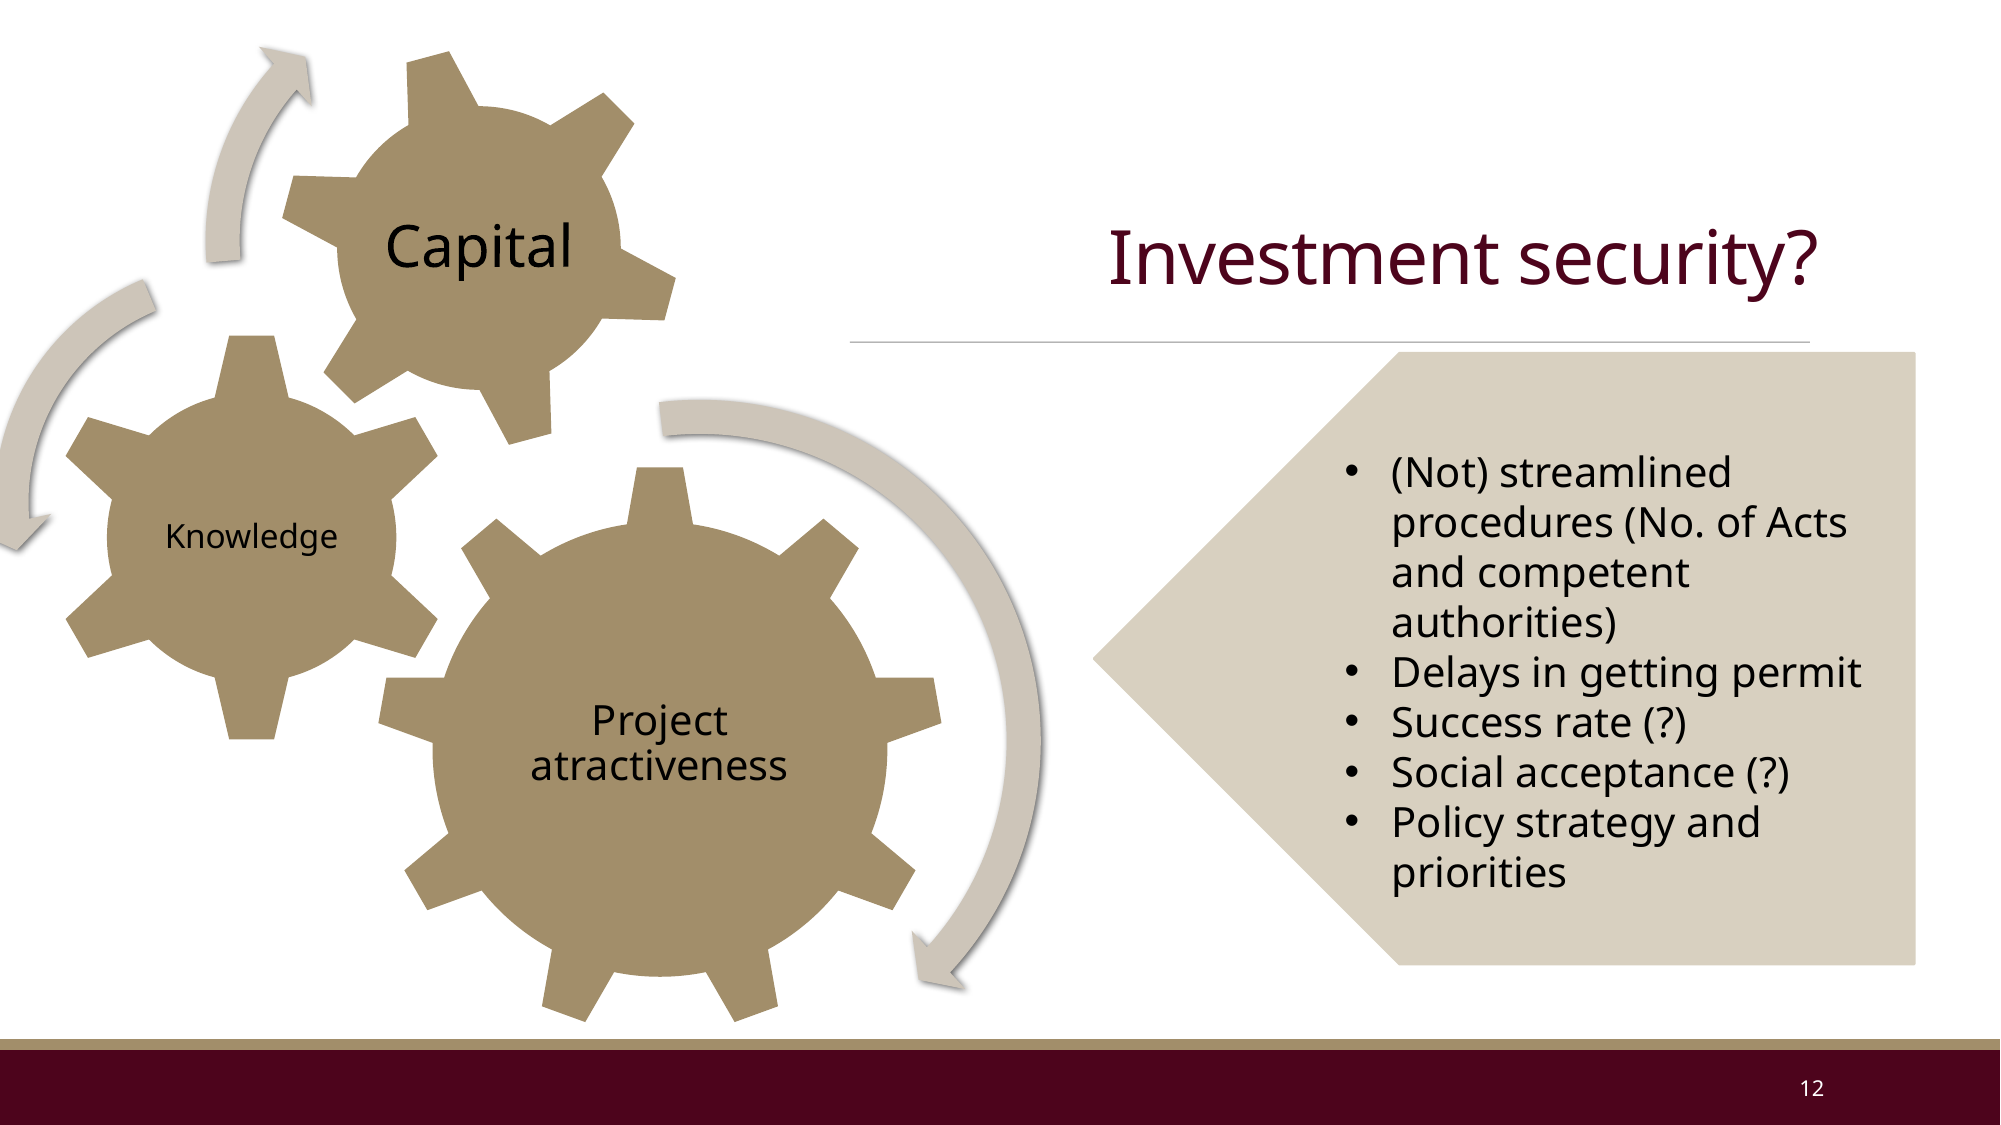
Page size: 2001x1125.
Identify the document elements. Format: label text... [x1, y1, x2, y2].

text_box [0, 1038, 2000, 1051]
text_box [0, 1051, 2000, 1125]
text_box [1155, 351, 1916, 966]
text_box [0, 0, 1146, 1035]
title Investment security? [1155, 174, 1915, 308]
text_box (Not) streamlined procedures (No. of Acts and competent authorities) Delays in getting permit Success rate (?) Social acceptance (?) Policy strategy and priorities [1329, 438, 1886, 948]
text_box [1153, 0, 2000, 1038]
slide_number 12 [1624, 1059, 1840, 1120]
